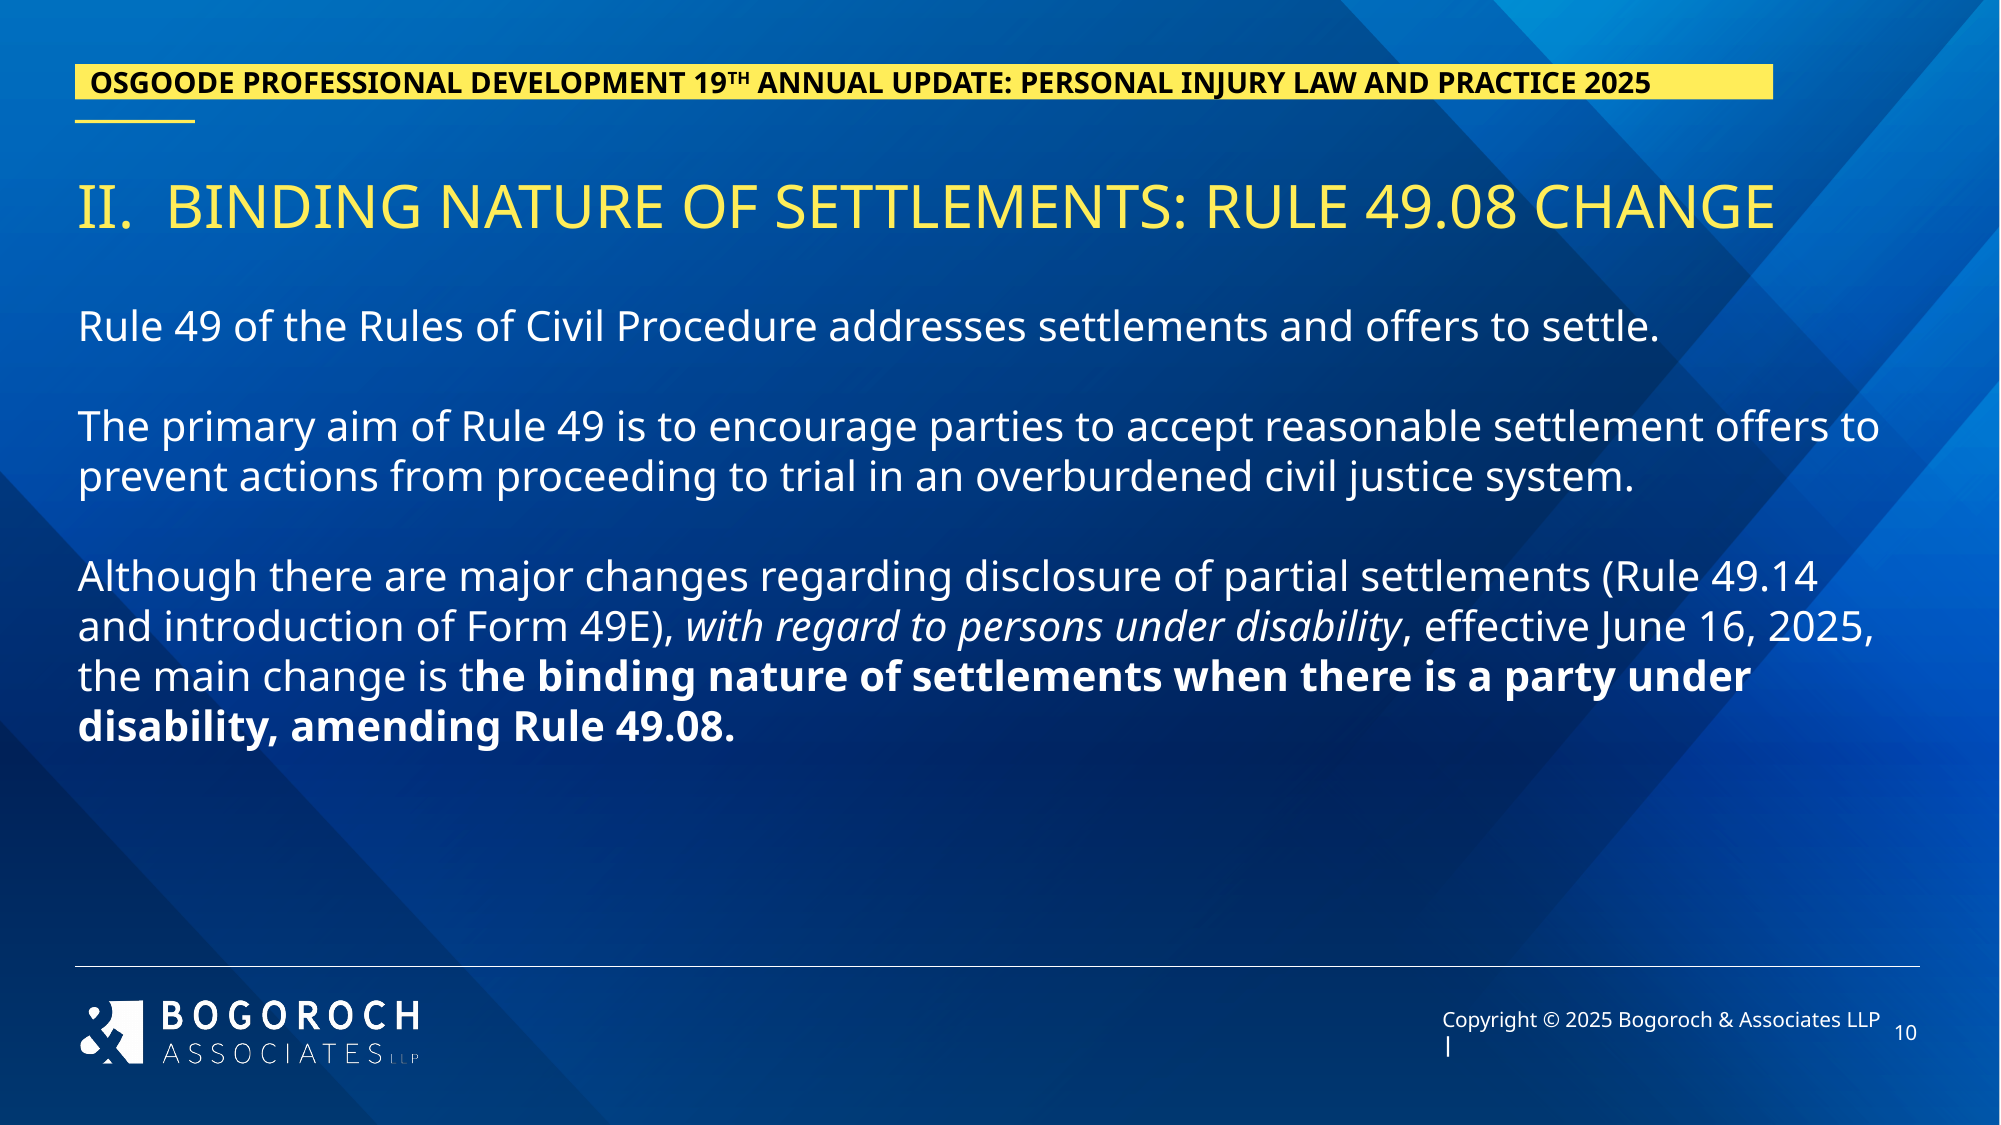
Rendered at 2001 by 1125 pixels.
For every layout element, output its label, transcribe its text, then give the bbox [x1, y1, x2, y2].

title II. BINDING NATURE OF SETTLEMENTS: RULE 49.08 CHANGE [77, 165, 1803, 253]
list Rule 49 of the Rules of Civil Procedure addresses settlements and offers to settle. The primary aim of Rule 49 is to encourage parties to accept reasonable settlement offers to prevent actions from proceeding to trial in an overburdened civil justice system. Although there are major changes regarding disclosure of partial settlements (Rule 49.14 and introduction of Form 49E), with regard to persons under disability, effective June 16, 2025, the main change is the binding nature of settlements when there is a party under disability, amending Rule 49.08. [77, 292, 1907, 921]
picture [0, 0, 2000, 1125]
